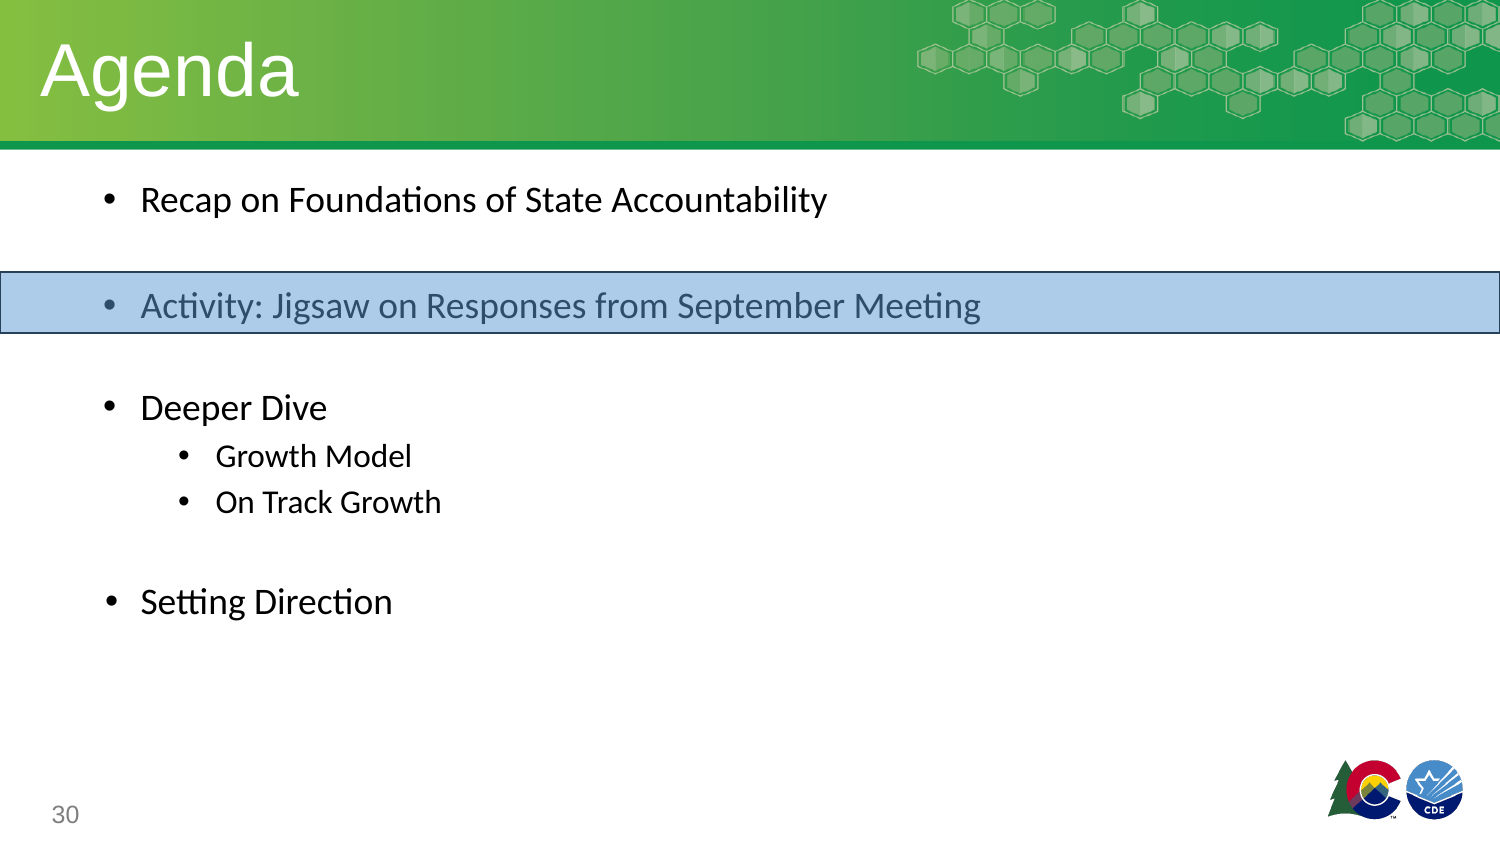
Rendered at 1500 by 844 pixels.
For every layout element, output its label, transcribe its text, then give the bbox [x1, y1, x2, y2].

picture [1327, 759, 1463, 820]
list Recap on Foundations of State Accountability Activity: Jigsaw on Responses from September Meeting Deeper Dive Growth Model On Track Growth Setting Direction [103, 333, 1397, 751]
text_box [0, 272, 1500, 333]
title Agenda [40, 31, 1038, 125]
picture [0, 0, 1500, 150]
slide_number 30 [36, 790, 375, 836]
list Recap on Foundations of State Accountability Activity: Jigsaw on Responses from September Meeting Deeper Dive Growth Model On Track Growth Setting Direction [103, 180, 1397, 272]
